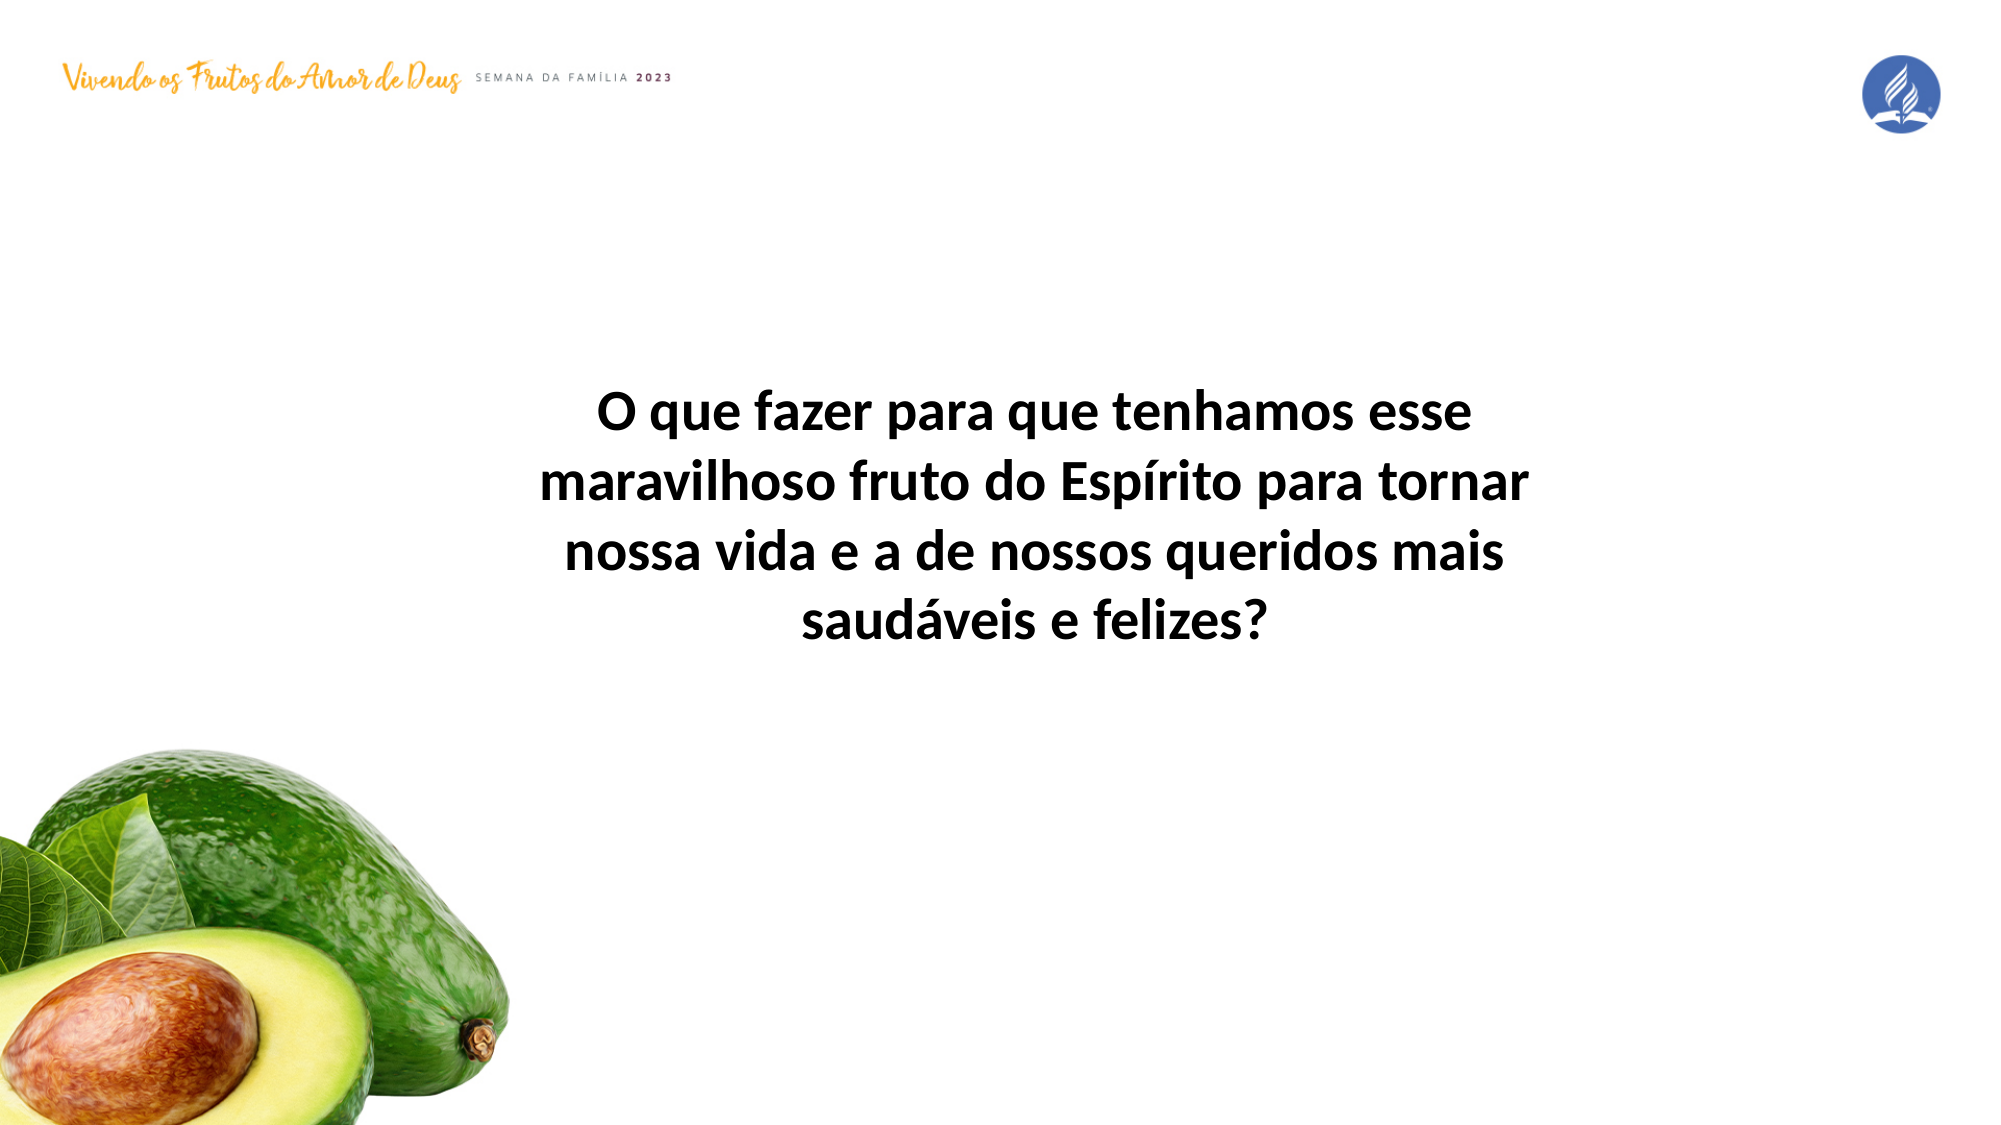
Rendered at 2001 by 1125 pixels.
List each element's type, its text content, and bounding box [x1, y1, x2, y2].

text_box O que fazer para que tenhamos esse maravilhoso fruto do Espírito para tornar nossa vida e a de nossos queridos mais saudáveis e felizes? [481, 364, 1597, 660]
picture [0, 0, 2001, 1125]
